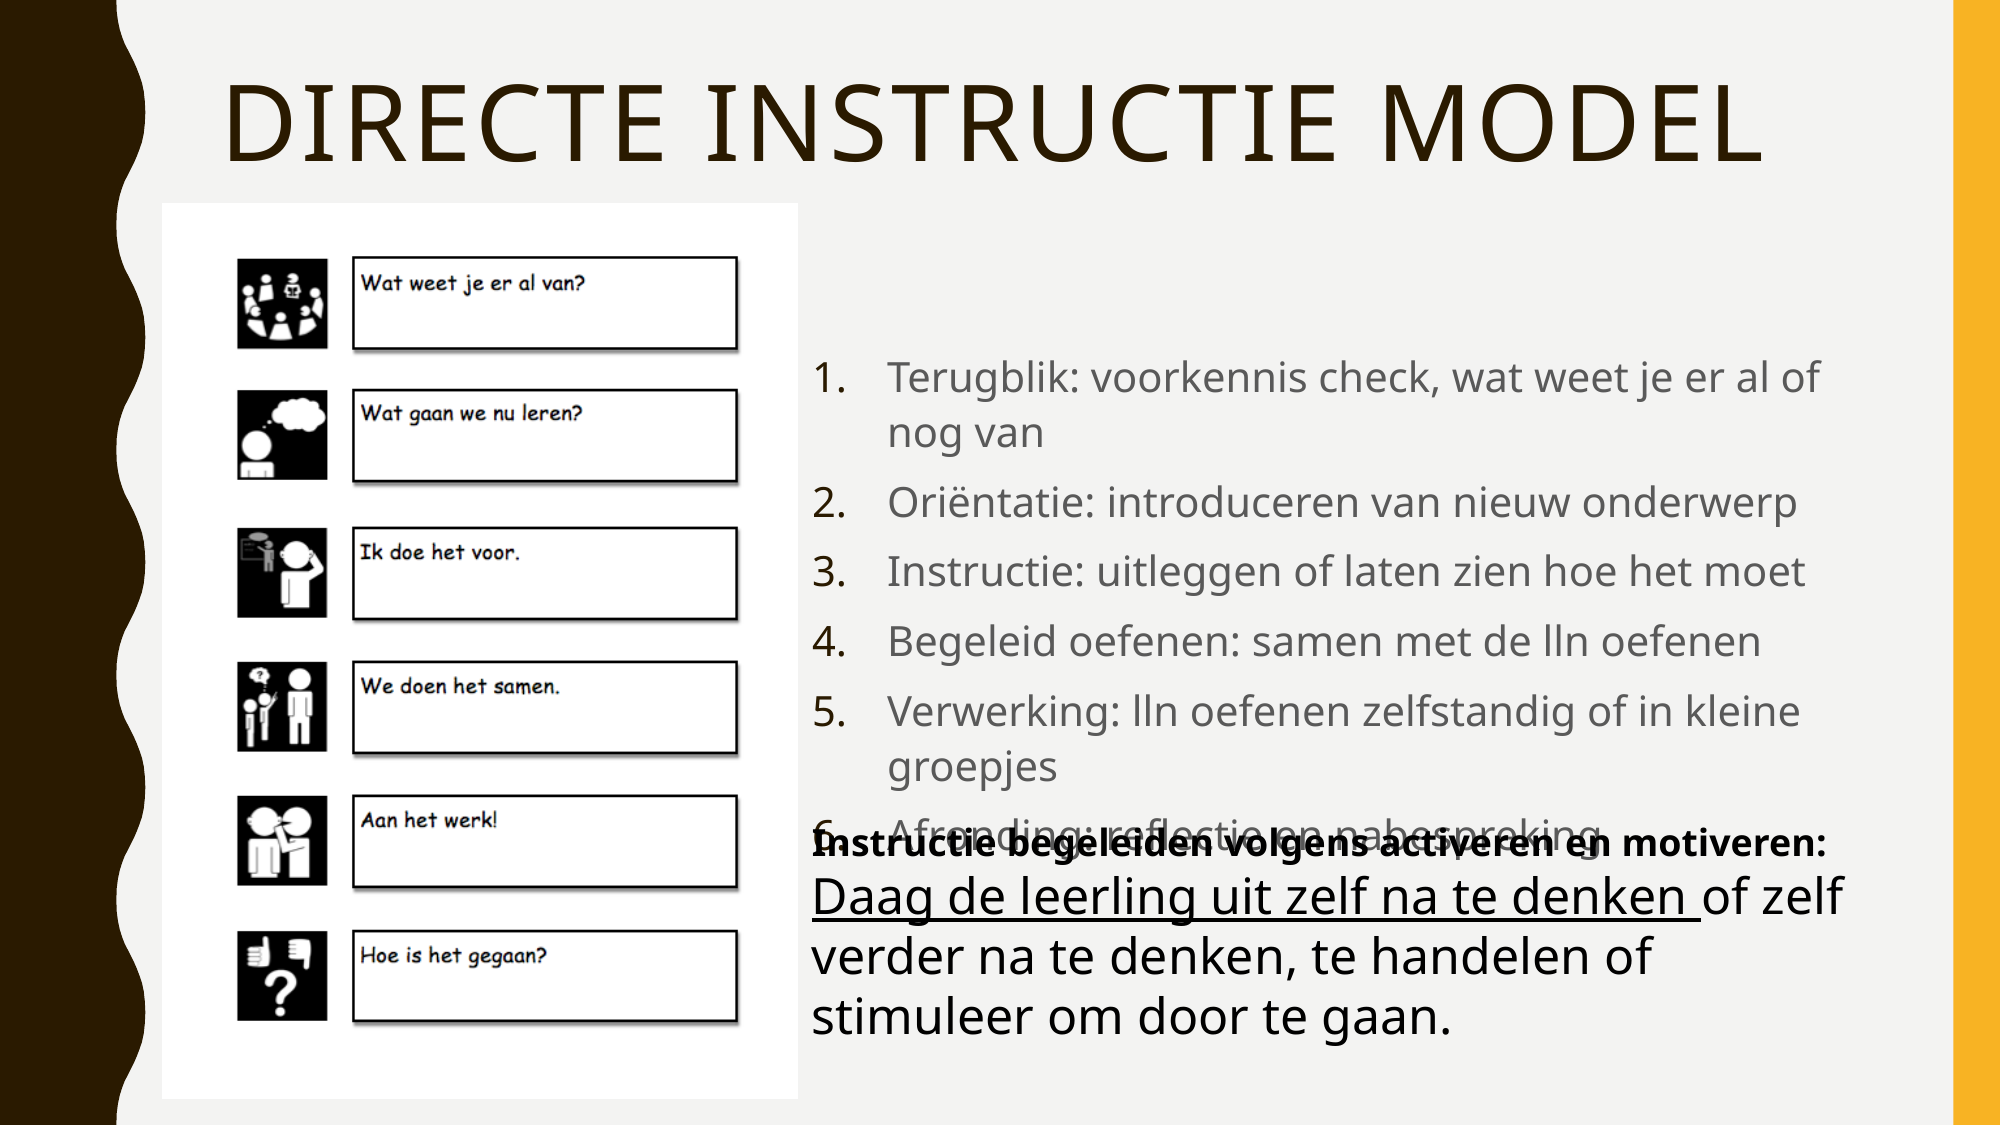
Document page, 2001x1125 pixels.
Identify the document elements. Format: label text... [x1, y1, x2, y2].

text_box Instructie begeleiden volgens activeren en motiveren: Daag de leerling uit zelf na te denken of zelf verder na te denken, te handelen of stimuleer om door te gaan. [798, 812, 1875, 1052]
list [162, 203, 798, 1099]
title Directe instructie model [205, 62, 1875, 308]
list Terugblik: voorkennis check, wat weet je er al of nog van Oriëntatie: introduceren van nieuw onderwerp Instructie: uitleggen of laten zien hoe het moet Begeleid oefenen: samen met de lln oefenen Verwerking: lln oefenen zelfstandig of in kleine groepjes Afronding: reflectie en nabespreking [798, 338, 1875, 772]
